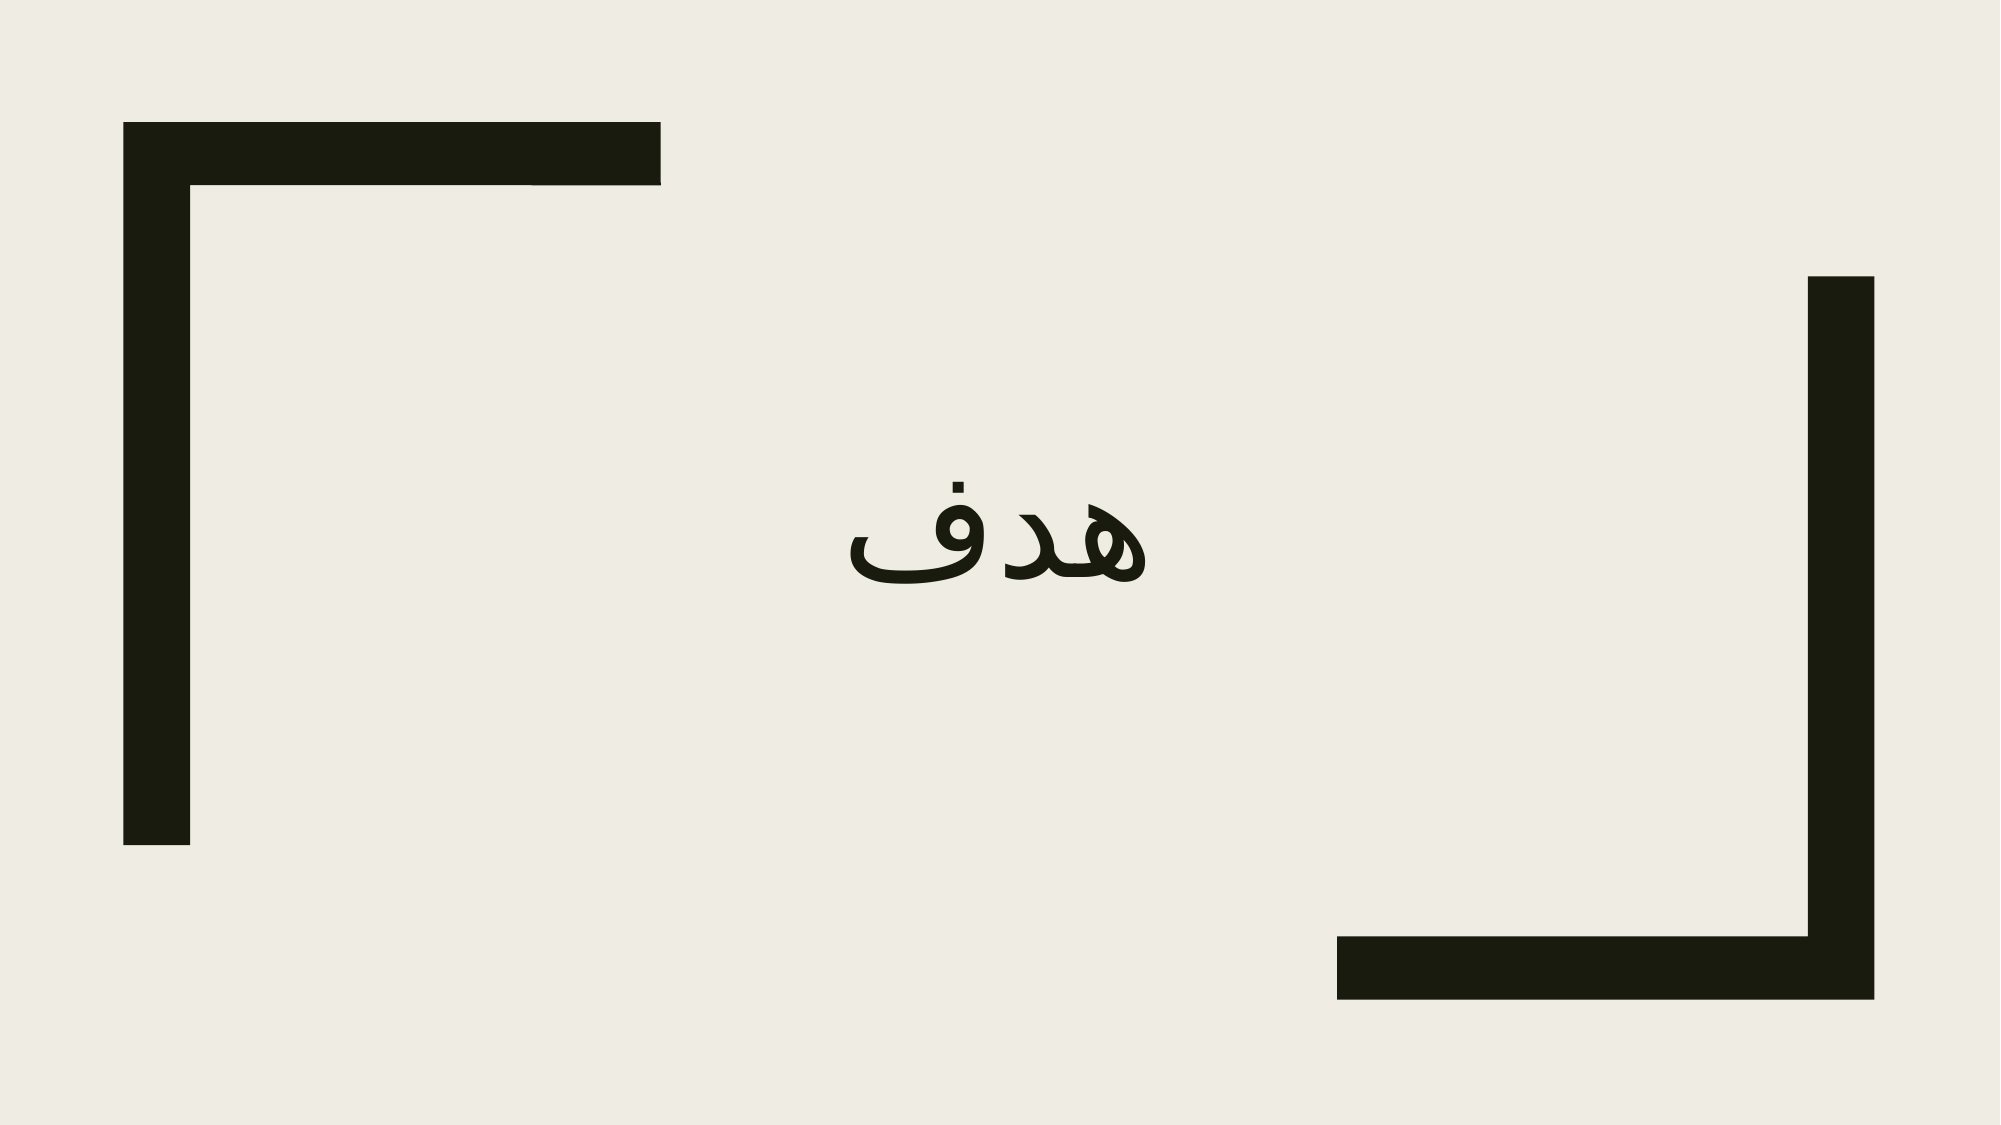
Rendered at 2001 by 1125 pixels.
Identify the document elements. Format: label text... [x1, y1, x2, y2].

title هدف [662, 325, 1286, 618]
